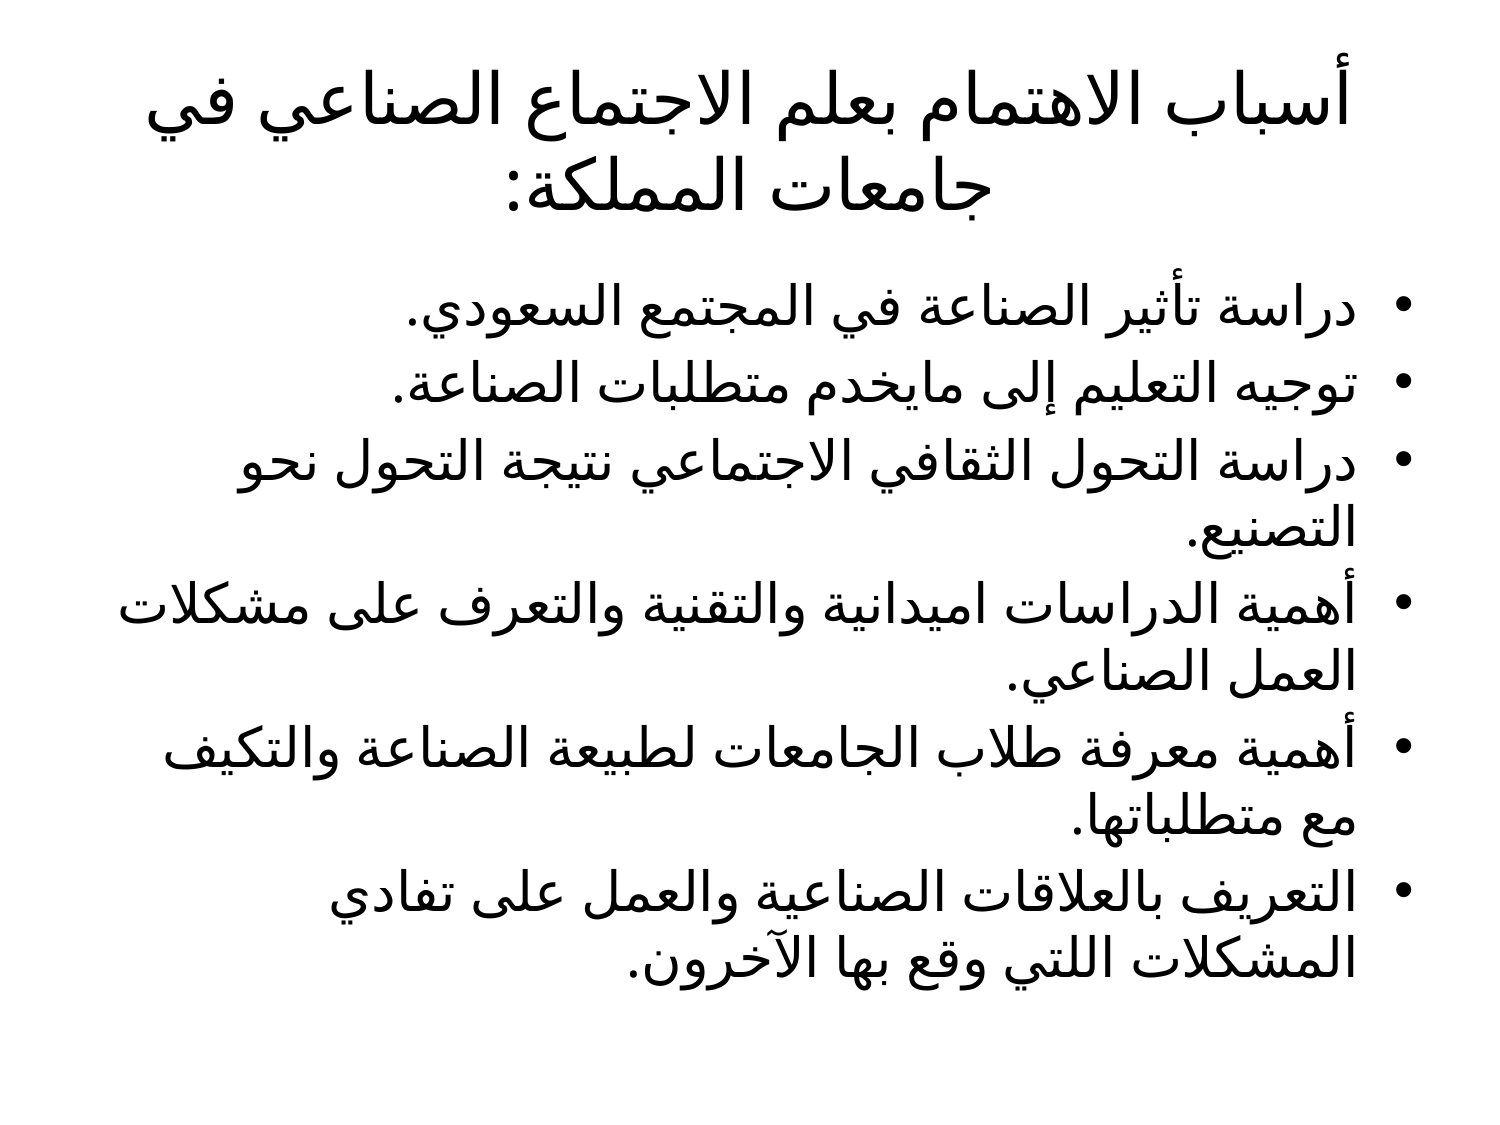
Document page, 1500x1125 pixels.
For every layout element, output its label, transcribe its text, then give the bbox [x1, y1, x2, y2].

list دراسة تأثير الصناعة في المجتمع السعودي. توجيه التعليم إلى مايخدم متطلبات الصناعة. دراسة التحول الثقافي الاجتماعي نتيجة التحول نحو التصنيع. أهمية الدراسات اميدانية والتقنية والتعرف على مشكلات العمل الصناعي. أهمية معرفة طلاب الجامعات لطبيعة الصناعة والتكيف مع متطلباتها. التعريف بالعلاقات الصناعية والعمل على تفادي المشكلات اللتي وقع بها الآخرون. [75, 262, 1425, 1005]
title أسباب الاهتمام بعلم الاجتماع الصناعي في جامعات المملكة: [75, 45, 1425, 233]
